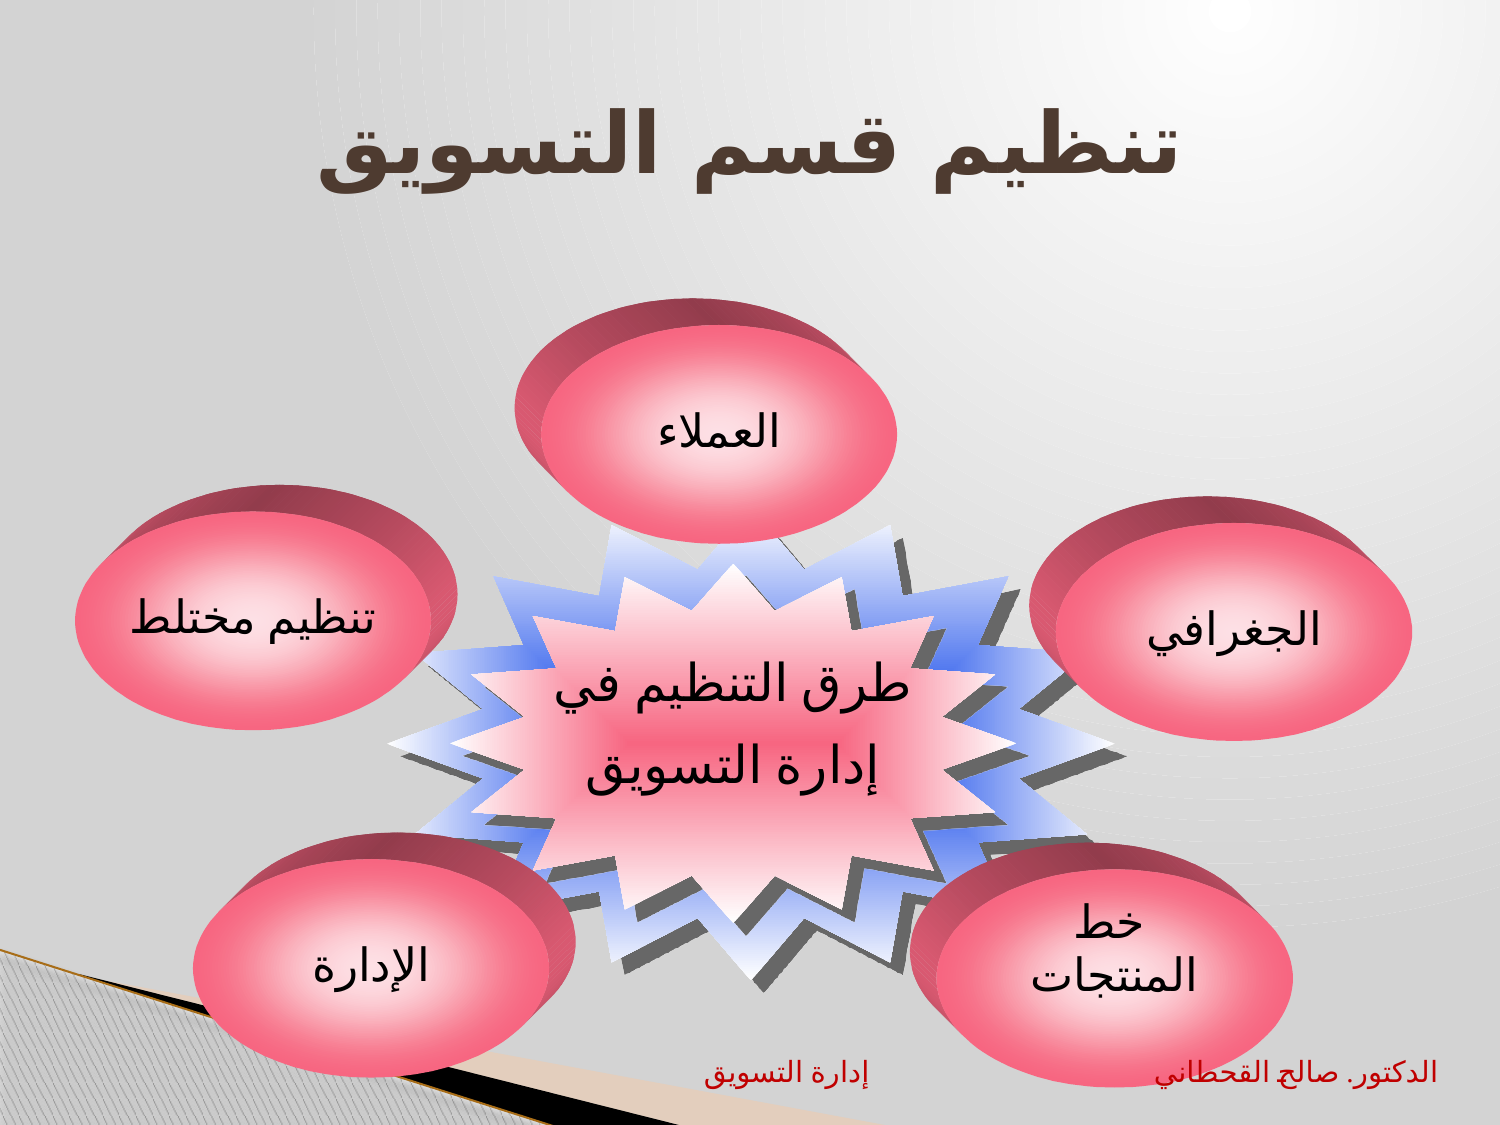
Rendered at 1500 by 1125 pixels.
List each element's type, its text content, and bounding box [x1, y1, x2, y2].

picture [513, 297, 906, 553]
text_box [589, 870, 903, 981]
text_box [736, 565, 1022, 752]
text_box [925, 759, 1088, 842]
picture [1028, 495, 1422, 750]
text_box [404, 749, 546, 831]
text_box [472, 676, 521, 735]
title تنظيم قسم التسويق [75, 45, 1425, 233]
picture [192, 831, 585, 1087]
picture [909, 842, 1302, 1097]
text_box [466, 669, 1017, 924]
text_box [472, 565, 731, 674]
text_box طرق التنظيم في إدارة التسويق [537, 650, 929, 802]
text_box [532, 565, 934, 650]
footer إدارة التسويق الدكتور. صالح القحطاني [656, 1065, 1454, 1125]
picture [74, 484, 467, 739]
